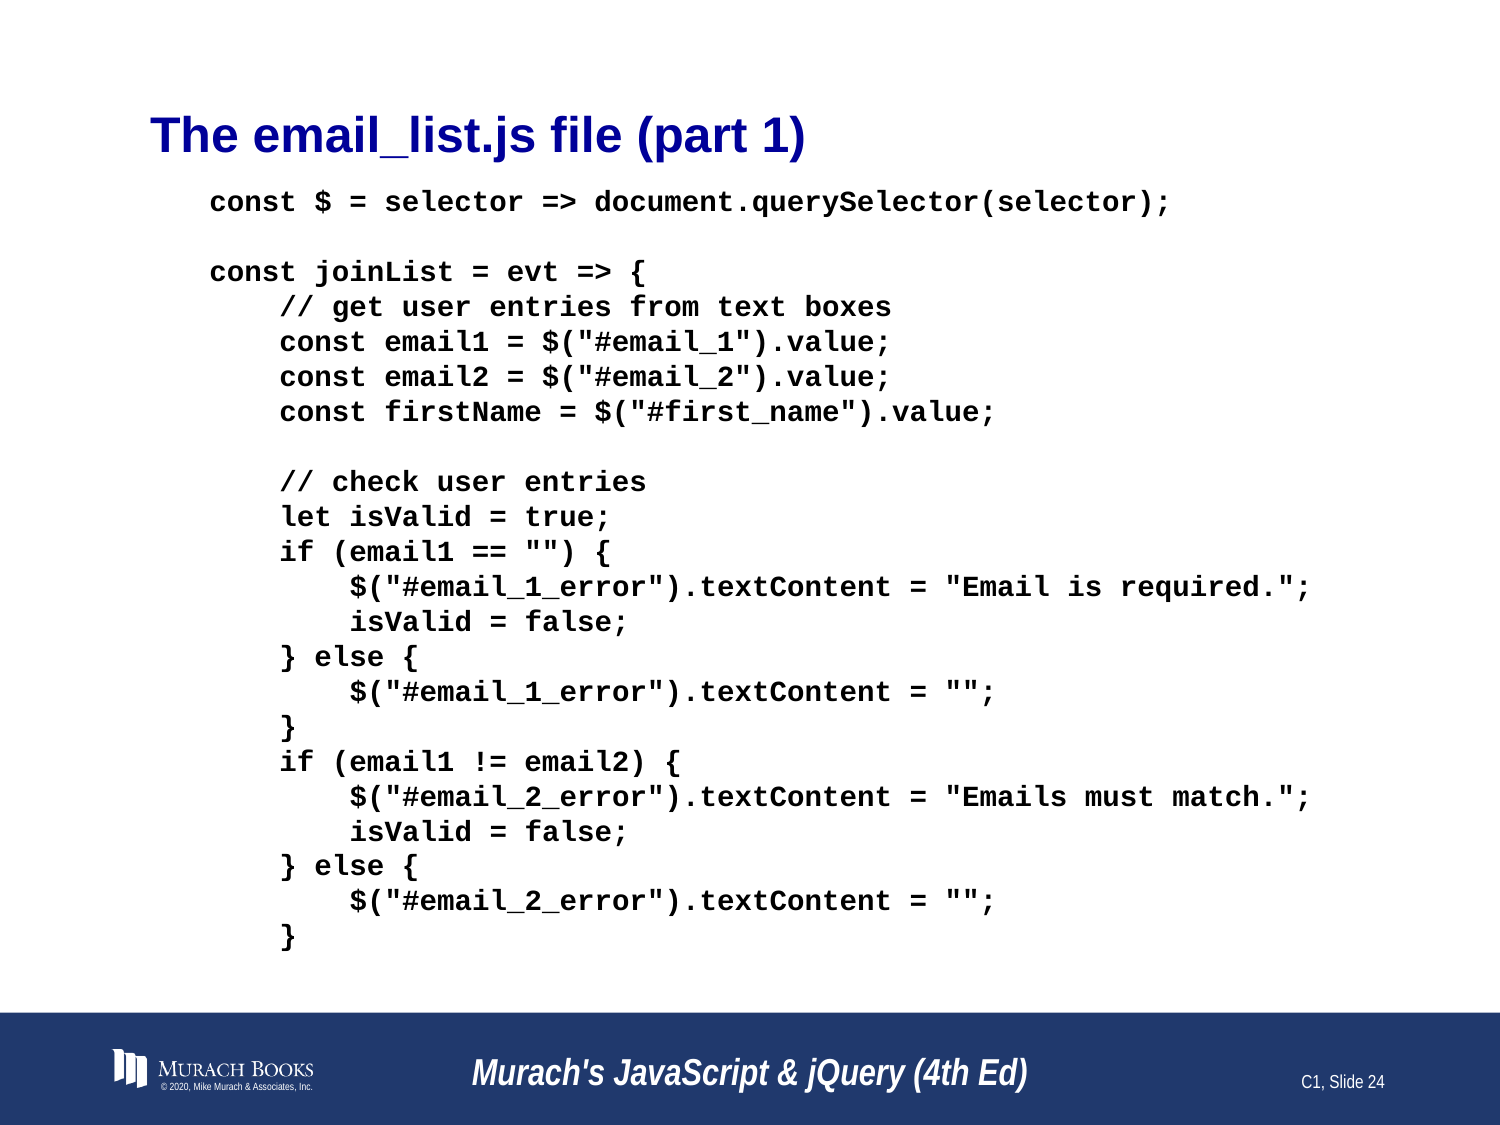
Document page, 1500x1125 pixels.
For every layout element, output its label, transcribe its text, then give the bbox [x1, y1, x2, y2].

footer © 2020, Mike Murach & Associates, Inc. [12, 1025, 463, 1100]
slide_number Murach's JavaScript & jQuery (4th Ed) [463, 1025, 1050, 1100]
slide_number C1, Slide 24 [1087, 1025, 1400, 1100]
list const $ = selector => document.querySelector(selector); const joinList = evt => { // get user entries from text boxes const email1 = $("#email_1").value; const email2 = $("#email_2").value; const firstName = $("#first_name").value; // check user entries let isValid = true; if (email1 == "") { $("#email_1_error").textContent = "Email is required."; isValid = false; } else { $("#email_1_error").textContent = ""; } if (email1 != email2) { $("#email_2_error").textContent = "Emails must match."; isValid = false; } else { $("#email_2_error").textContent = ""; } [137, 174, 1350, 975]
title The email_list.js file (part 1) [150, 102, 1350, 164]
